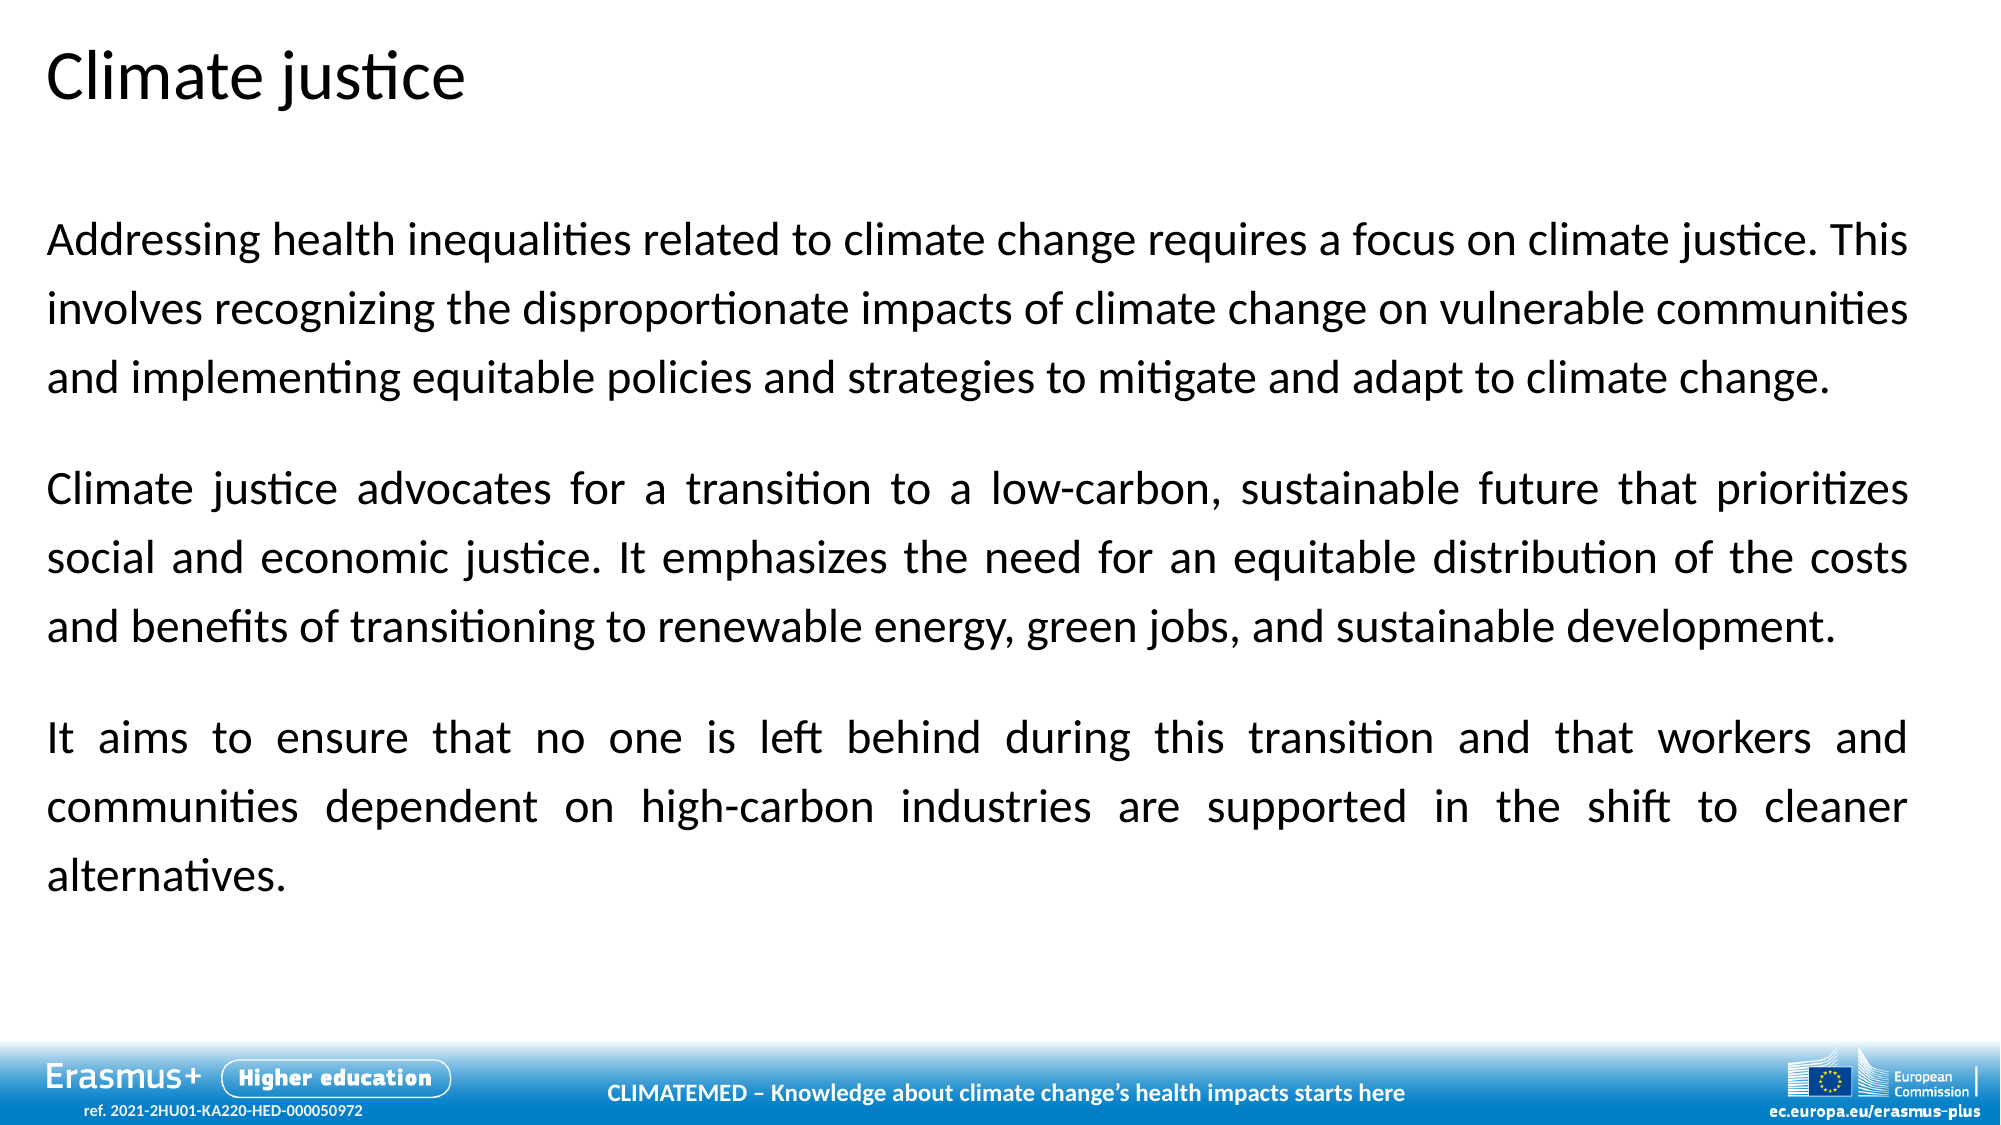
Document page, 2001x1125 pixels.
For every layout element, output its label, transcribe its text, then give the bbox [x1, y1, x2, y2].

list Addressing health inequalities related to climate change requires a focus on climate justice. This involves recognizing the disproportionate impacts of climate change on vulnerable communities and implementing equitable policies and strategies to mitigate and adapt to climate change. Climate justice advocates for a transition to a low-carbon, sustainable future that prioritizes social and economic justice. It emphasizes the need for an equitable distribution of the costs and benefits of transitioning to renewable energy, green jobs, and sustainable development. It aims to ensure that no one is left behind during this transition and that workers and communities dependent on high-carbon industries are supported in the shift to cleaner alternatives. [31, 188, 1928, 1035]
title Climate justice [31, 25, 1984, 129]
picture [0, 899, 2000, 1125]
